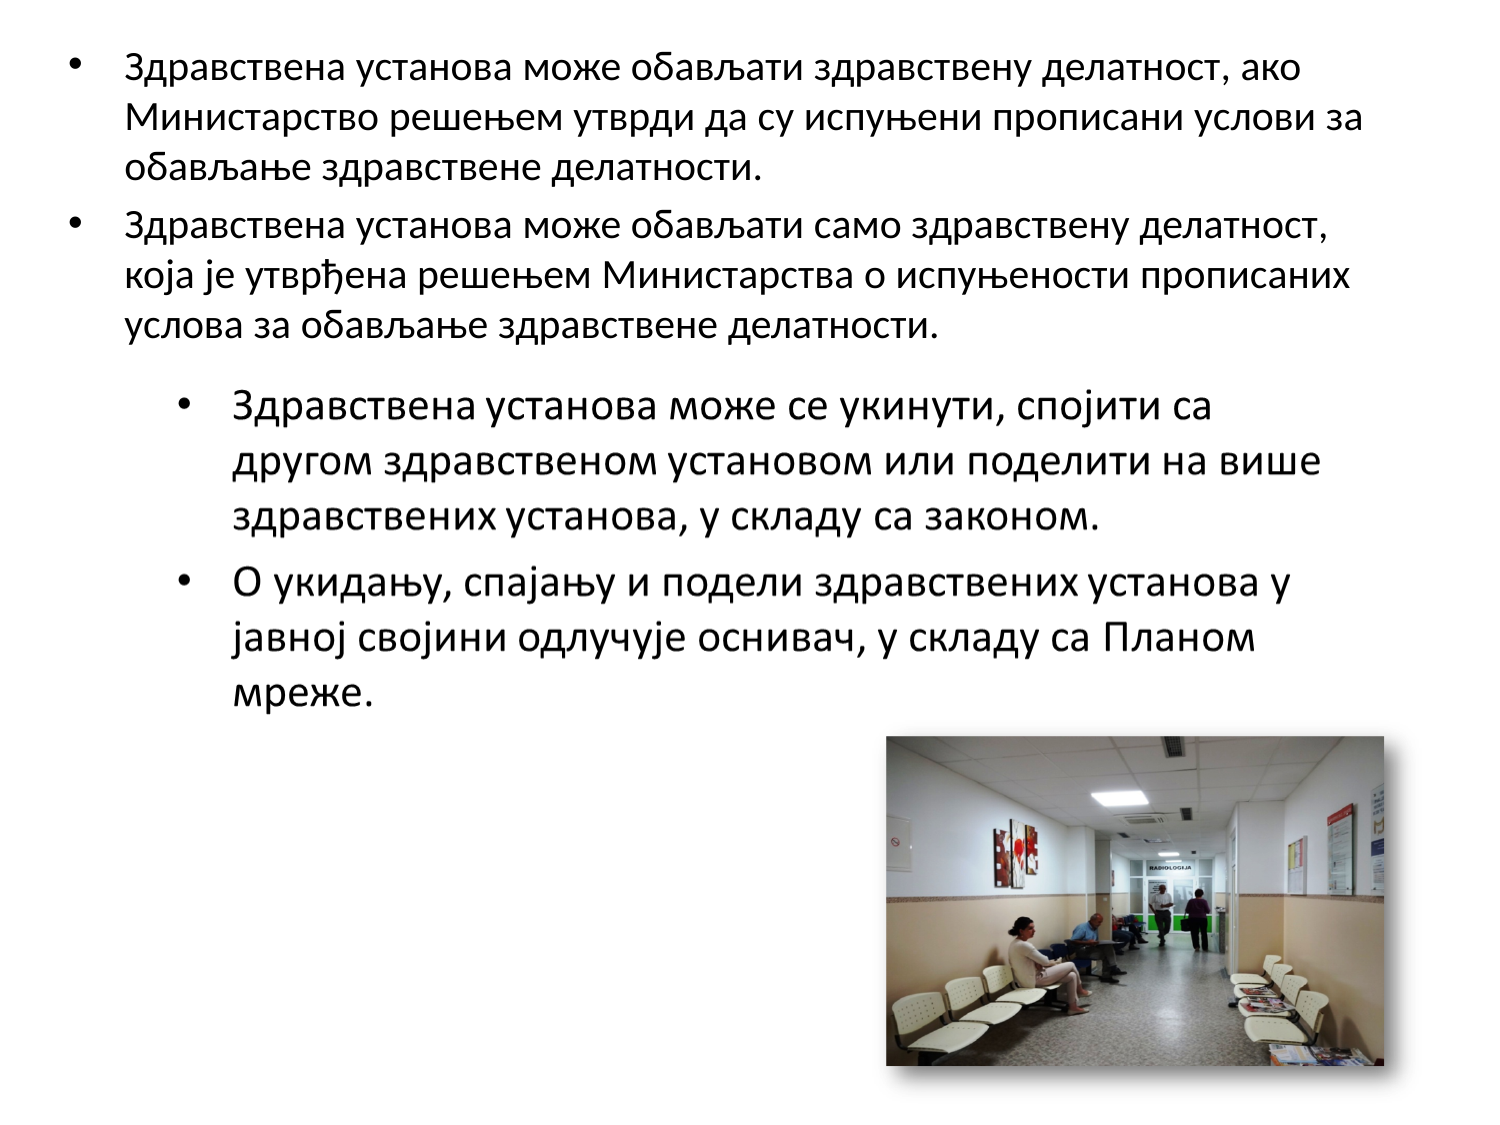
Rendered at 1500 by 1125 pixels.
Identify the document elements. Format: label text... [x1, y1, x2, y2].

list Здравствена установа може обављати здравствену делатност, ако Министарство решењем утврди да су испуњени прописани услови за обављање здравствене делатности. Здравствена установа може обављати само здравствену делатност, која је утврђена решењем Министарства о испуњености прописаних услова за обављање здравствене делатности. [53, 30, 1394, 1028]
picture [149, 363, 1426, 1108]
